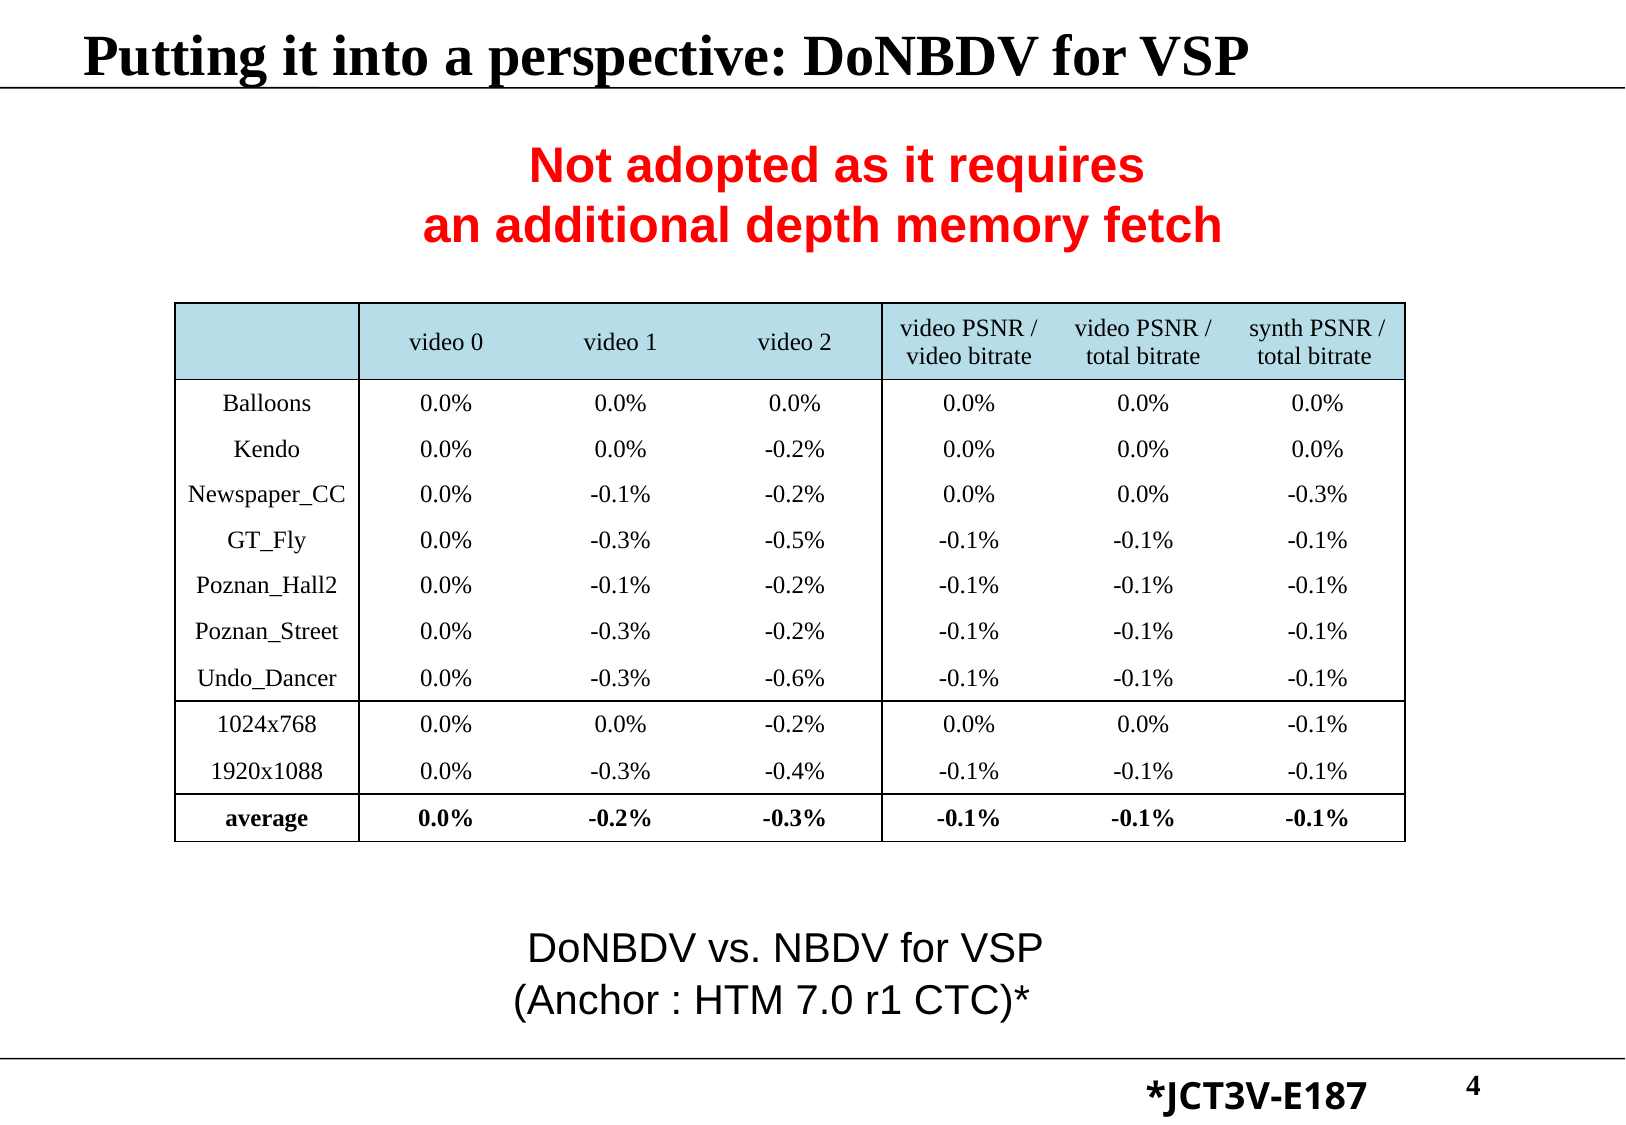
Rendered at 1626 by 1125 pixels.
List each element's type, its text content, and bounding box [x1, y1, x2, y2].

table_cell 0.0% [360, 471, 533, 516]
table_cell Undo_Dancer [176, 653, 358, 700]
table_cell -0.1% [883, 608, 1056, 653]
table_header video 2 [708, 304, 881, 379]
table_cell -0.2% [708, 702, 881, 746]
table_cell -0.1% [533, 471, 708, 516]
table_cell -0.2% [708, 471, 881, 516]
table_cell 0.0% [883, 702, 1056, 746]
table_header [176, 304, 358, 379]
table_cell Kendo [176, 425, 358, 471]
table_cell 0.0% [360, 746, 533, 793]
table_cell 0.0% [533, 380, 708, 425]
table_header synth PSNR / total bitrate [1231, 304, 1404, 379]
table_cell -0.1% [1056, 608, 1231, 653]
table_cell -0.1% [883, 562, 1056, 608]
table_cell 0.0% [533, 425, 708, 471]
table_cell -0.1% [1231, 608, 1404, 653]
table_cell 0.0% [360, 380, 533, 425]
table_cell 0.0% [1056, 702, 1231, 746]
table_cell Poznan_Street [176, 608, 358, 653]
table_cell 0.0% [360, 702, 533, 746]
table_cell 0.0% [1231, 425, 1404, 471]
table_cell -0.1% [1056, 653, 1231, 700]
table_cell -0.1% [1056, 795, 1231, 841]
table_cell -0.1% [1231, 746, 1404, 793]
text_box Not adopted as it requires an additional depth memory fetch [103, 125, 1557, 261]
table_cell 0.0% [360, 562, 533, 608]
table_cell -0.1% [1231, 702, 1404, 746]
table_cell 0.0% [1056, 425, 1231, 471]
table_cell -0.2% [533, 795, 708, 841]
table_cell -0.1% [1231, 795, 1404, 841]
slide_number 4 [1403, 1058, 1544, 1106]
table_cell 0.0% [360, 516, 533, 562]
table_header video PSNR / video bitrate [883, 304, 1056, 379]
table_cell 0.0% [360, 653, 533, 700]
table_cell -0.3% [533, 516, 708, 562]
table_cell -0.3% [708, 795, 881, 841]
table_cell 0.0% [883, 471, 1056, 516]
table_cell Newspaper_CC [176, 471, 358, 516]
table_cell 0.0% [360, 425, 533, 471]
table_cell Poznan_Hall2 [176, 562, 358, 608]
table_cell -0.1% [1056, 746, 1231, 793]
table_cell -0.1% [883, 653, 1056, 700]
table_cell -0.5% [708, 516, 881, 562]
table_cell 0.0% [1056, 380, 1231, 425]
table_cell -0.4% [708, 746, 881, 793]
table_header video PSNR / total bitrate [1056, 304, 1231, 379]
table_cell GT_Fly [176, 516, 358, 562]
table_header video 1 [533, 304, 708, 379]
table_cell -0.2% [708, 425, 881, 471]
text_box DoNBDV vs. NBDV for VSP (Anchor : HTM 7.0 r1 CTC)* [103, 905, 1440, 1030]
table_header video 0 [360, 304, 533, 379]
table_cell -0.3% [533, 653, 708, 700]
table_cell -0.3% [1231, 471, 1404, 516]
table_cell -0.3% [533, 746, 708, 793]
table_cell 1024x768 [176, 702, 358, 746]
table_cell -0.2% [708, 608, 881, 653]
table_cell 1920x1088 [176, 746, 358, 793]
table_cell 0.0% [883, 380, 1056, 425]
text_box *JCT3V-E187 [1130, 1064, 1383, 1125]
table_cell -0.6% [708, 653, 881, 700]
table_cell -0.2% [708, 562, 881, 608]
table_cell -0.1% [1056, 562, 1231, 608]
table_cell -0.1% [1231, 653, 1404, 700]
table_cell -0.1% [883, 795, 1056, 841]
table_cell -0.1% [883, 746, 1056, 793]
table_cell 0.0% [360, 795, 533, 841]
table_cell -0.3% [533, 608, 708, 653]
table_cell 0.0% [533, 702, 708, 746]
title Putting it into a perspective: DoNBDV for VSP [68, 9, 1484, 94]
table_cell 0.0% [1056, 471, 1231, 516]
table_cell average [176, 795, 358, 841]
table_cell 0.0% [1231, 380, 1404, 425]
table_cell 0.0% [708, 380, 881, 425]
table_cell -0.1% [1056, 516, 1231, 562]
table_cell -0.1% [883, 516, 1056, 562]
table_cell Balloons [176, 380, 358, 425]
table_cell -0.1% [533, 562, 708, 608]
table_cell -0.1% [1231, 516, 1404, 562]
table_cell 0.0% [883, 425, 1056, 471]
table_cell 0.0% [360, 608, 533, 653]
table_cell -0.1% [1231, 562, 1404, 608]
